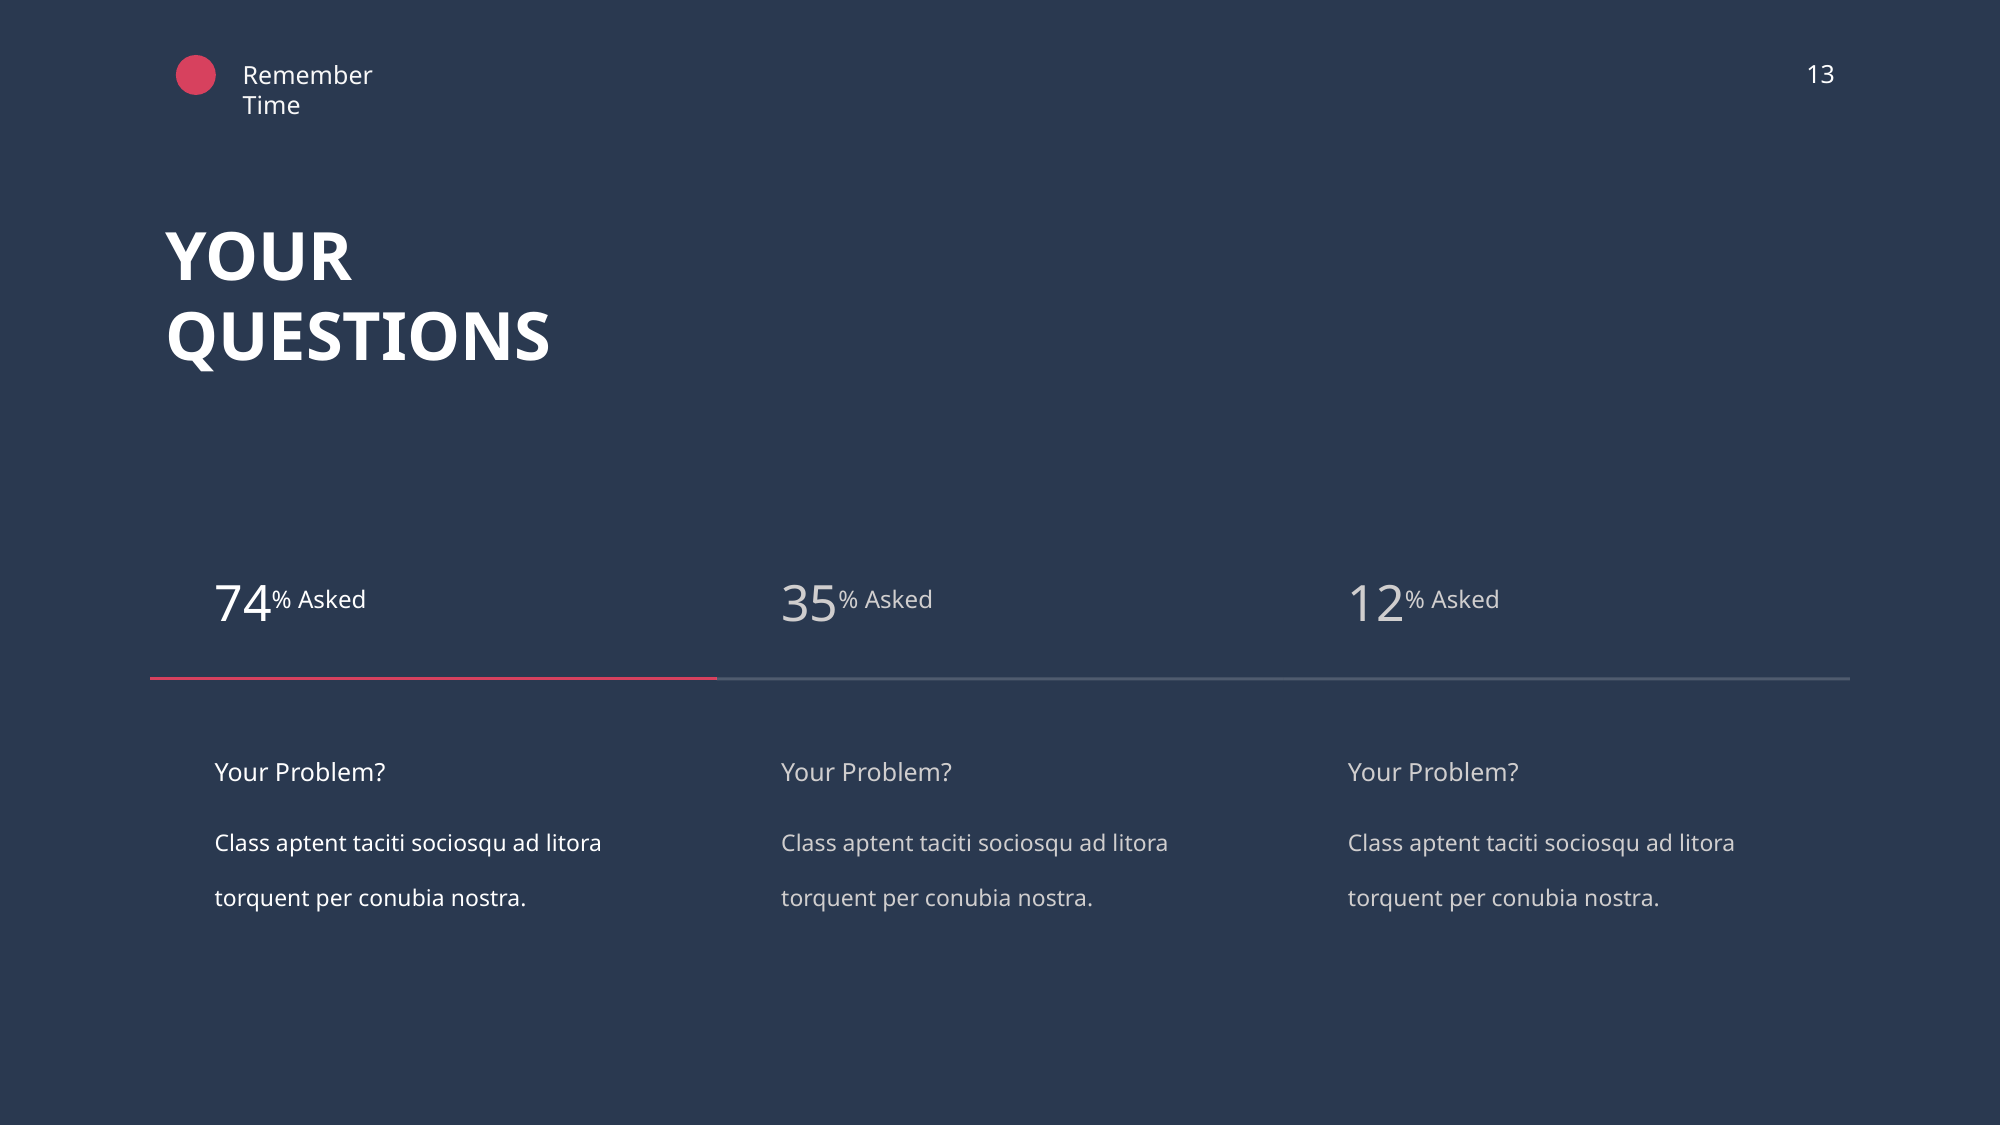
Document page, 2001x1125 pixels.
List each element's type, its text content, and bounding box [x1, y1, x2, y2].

text_box YOUR QUESTIONS [149, 206, 642, 382]
text_box Class aptent taciti sociosqu ad litora torquent per conubia nostra. [1332, 794, 1801, 919]
text_box Your Problem? [766, 748, 1234, 794]
text_box Class aptent taciti sociosqu ad litora torquent per conubia nostra. [199, 794, 667, 919]
text_box Your Problem? [199, 748, 667, 794]
text_box Class aptent taciti sociosqu ad litora torquent per conubia nostra. [766, 794, 1234, 919]
text_box [175, 54, 216, 95]
text_box ‹#› [1689, 45, 1850, 106]
text_box 74% Asked [199, 563, 667, 639]
text_box 12% Asked [1332, 563, 1801, 639]
text_box 35% Asked [766, 563, 1234, 639]
text_box Remember Time [227, 52, 444, 128]
text_box Your Problem? [1332, 748, 1801, 794]
